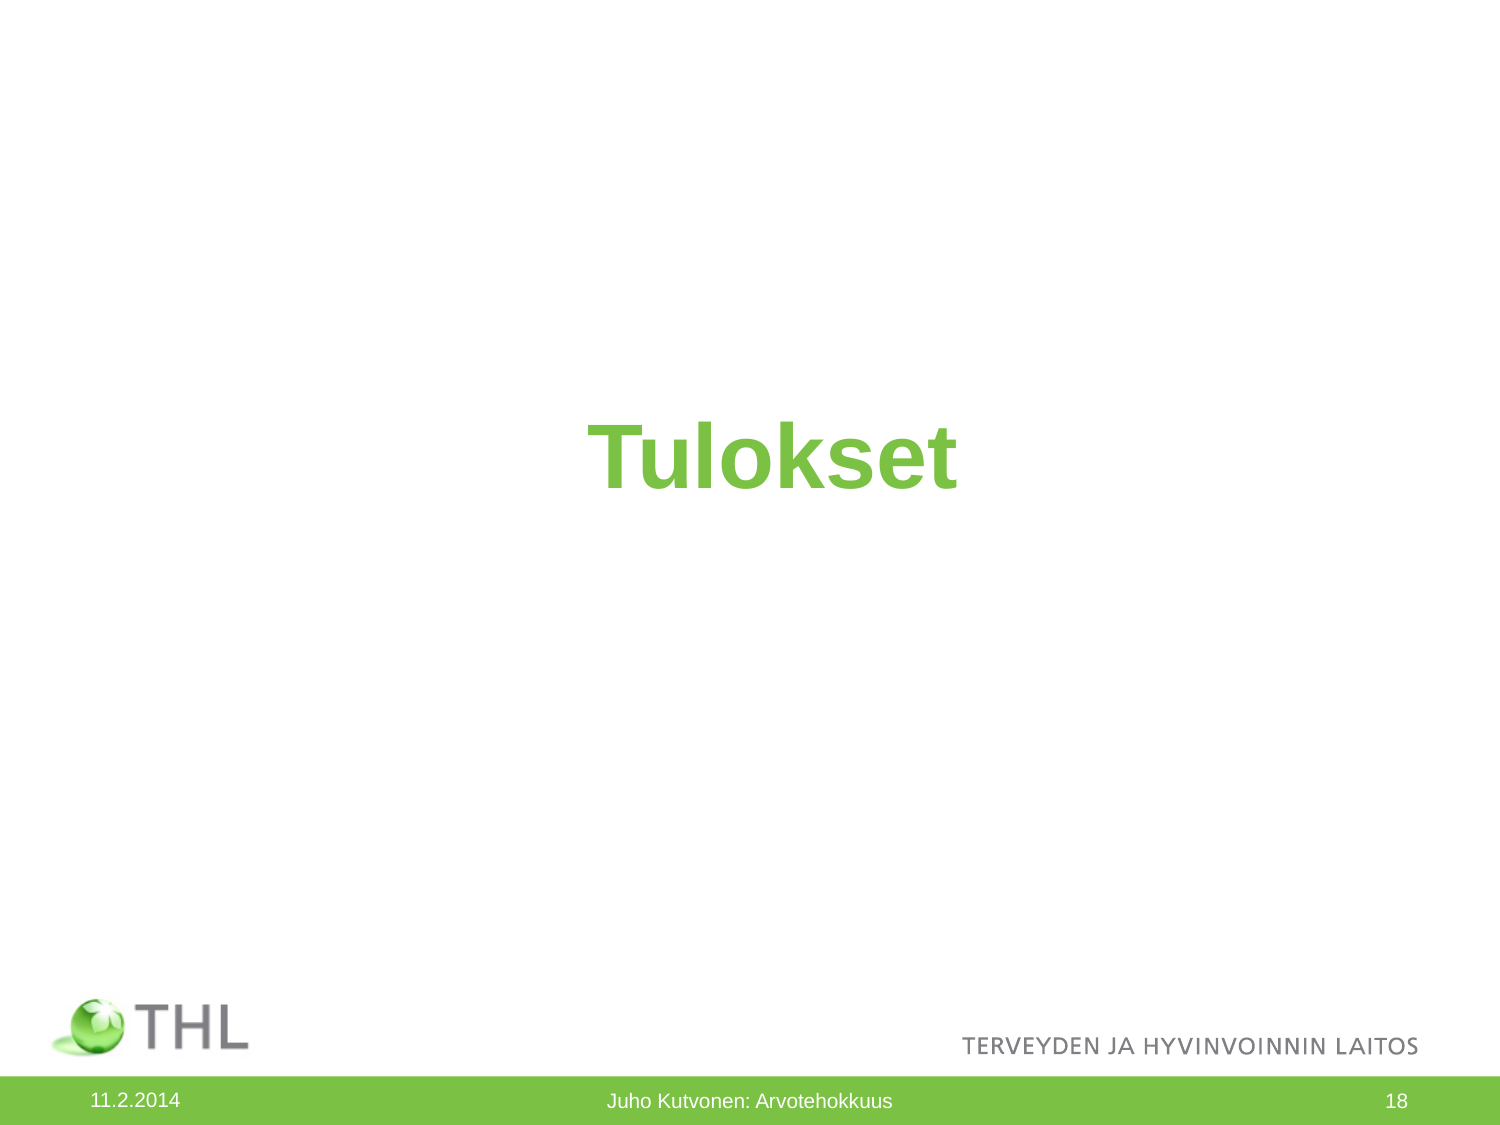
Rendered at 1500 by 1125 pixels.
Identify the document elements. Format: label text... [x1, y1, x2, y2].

picture [24, 983, 275, 1067]
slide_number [74, 1080, 255, 1118]
title Tulokset [572, 385, 999, 516]
footer Juho Kutvonen: Arvotehokkuus [253, 1082, 1245, 1118]
slide_number 18 [1245, 1082, 1424, 1118]
